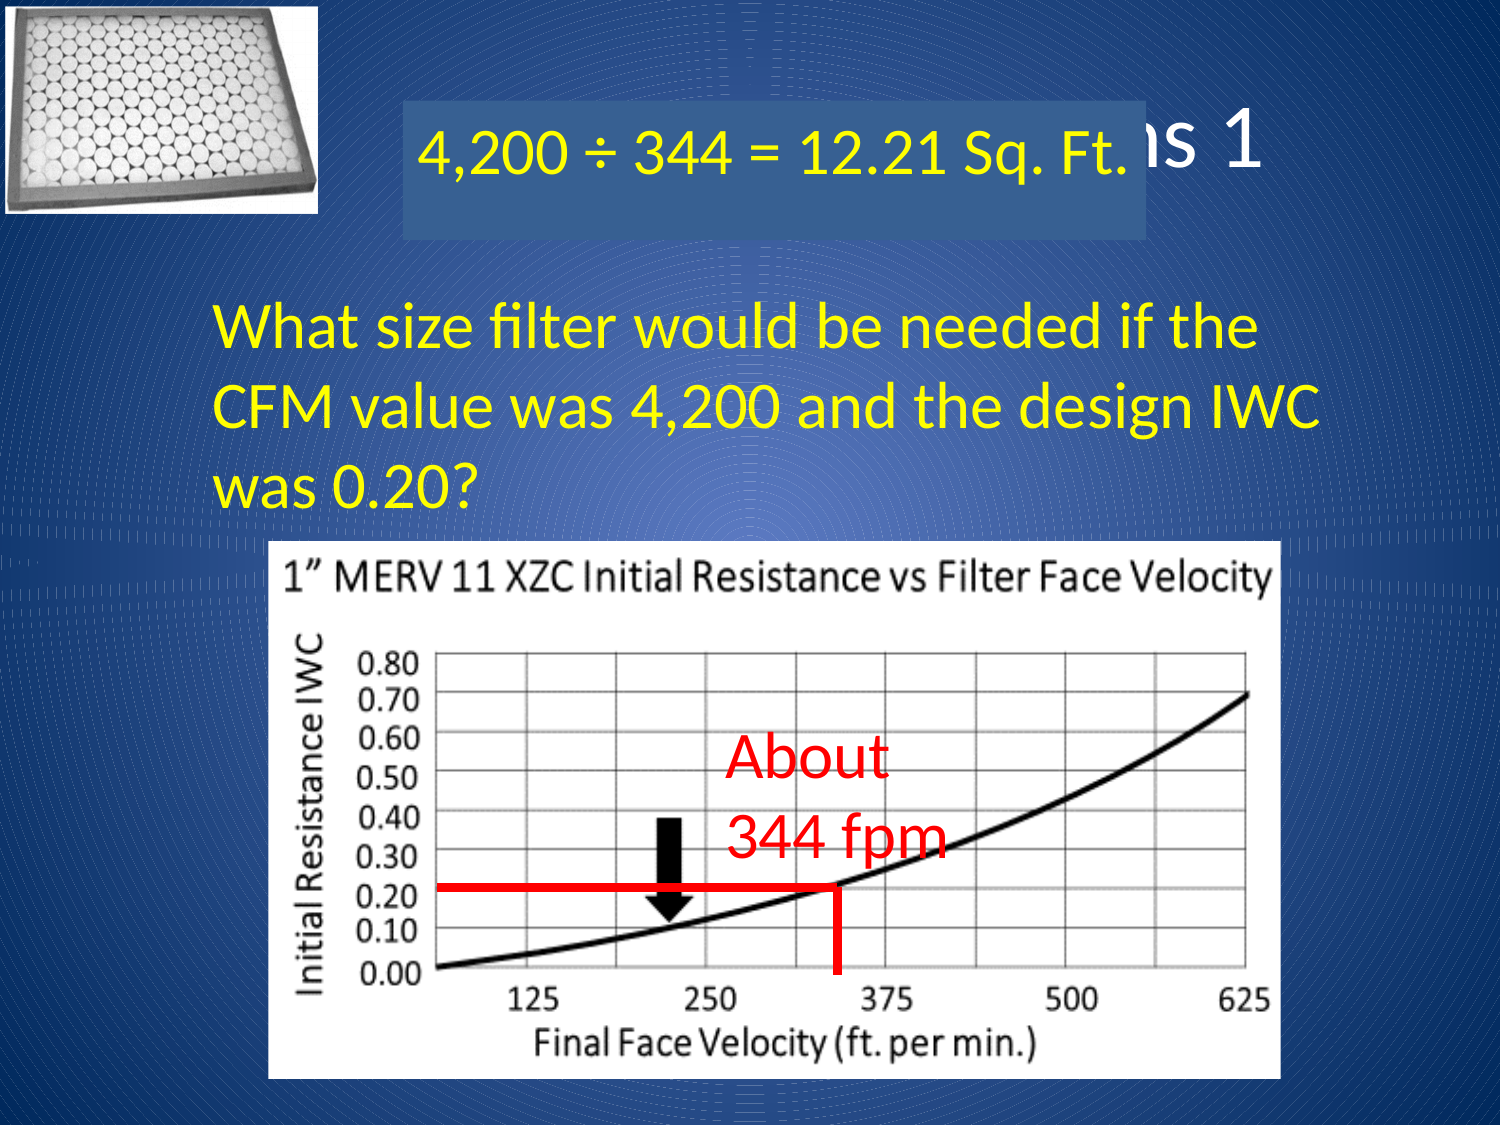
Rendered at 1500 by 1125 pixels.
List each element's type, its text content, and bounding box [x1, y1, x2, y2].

text_box 4,200 ÷ 344 = 12.21 Sq. Ft. [402, 100, 1147, 241]
picture [268, 540, 1281, 1079]
title Filter Considerations 1 [270, 36, 1500, 225]
picture [6, 0, 318, 267]
text_box What size filter would be needed if the CFM value was 4,200 and the design IWC was 0.20? [197, 274, 1352, 575]
